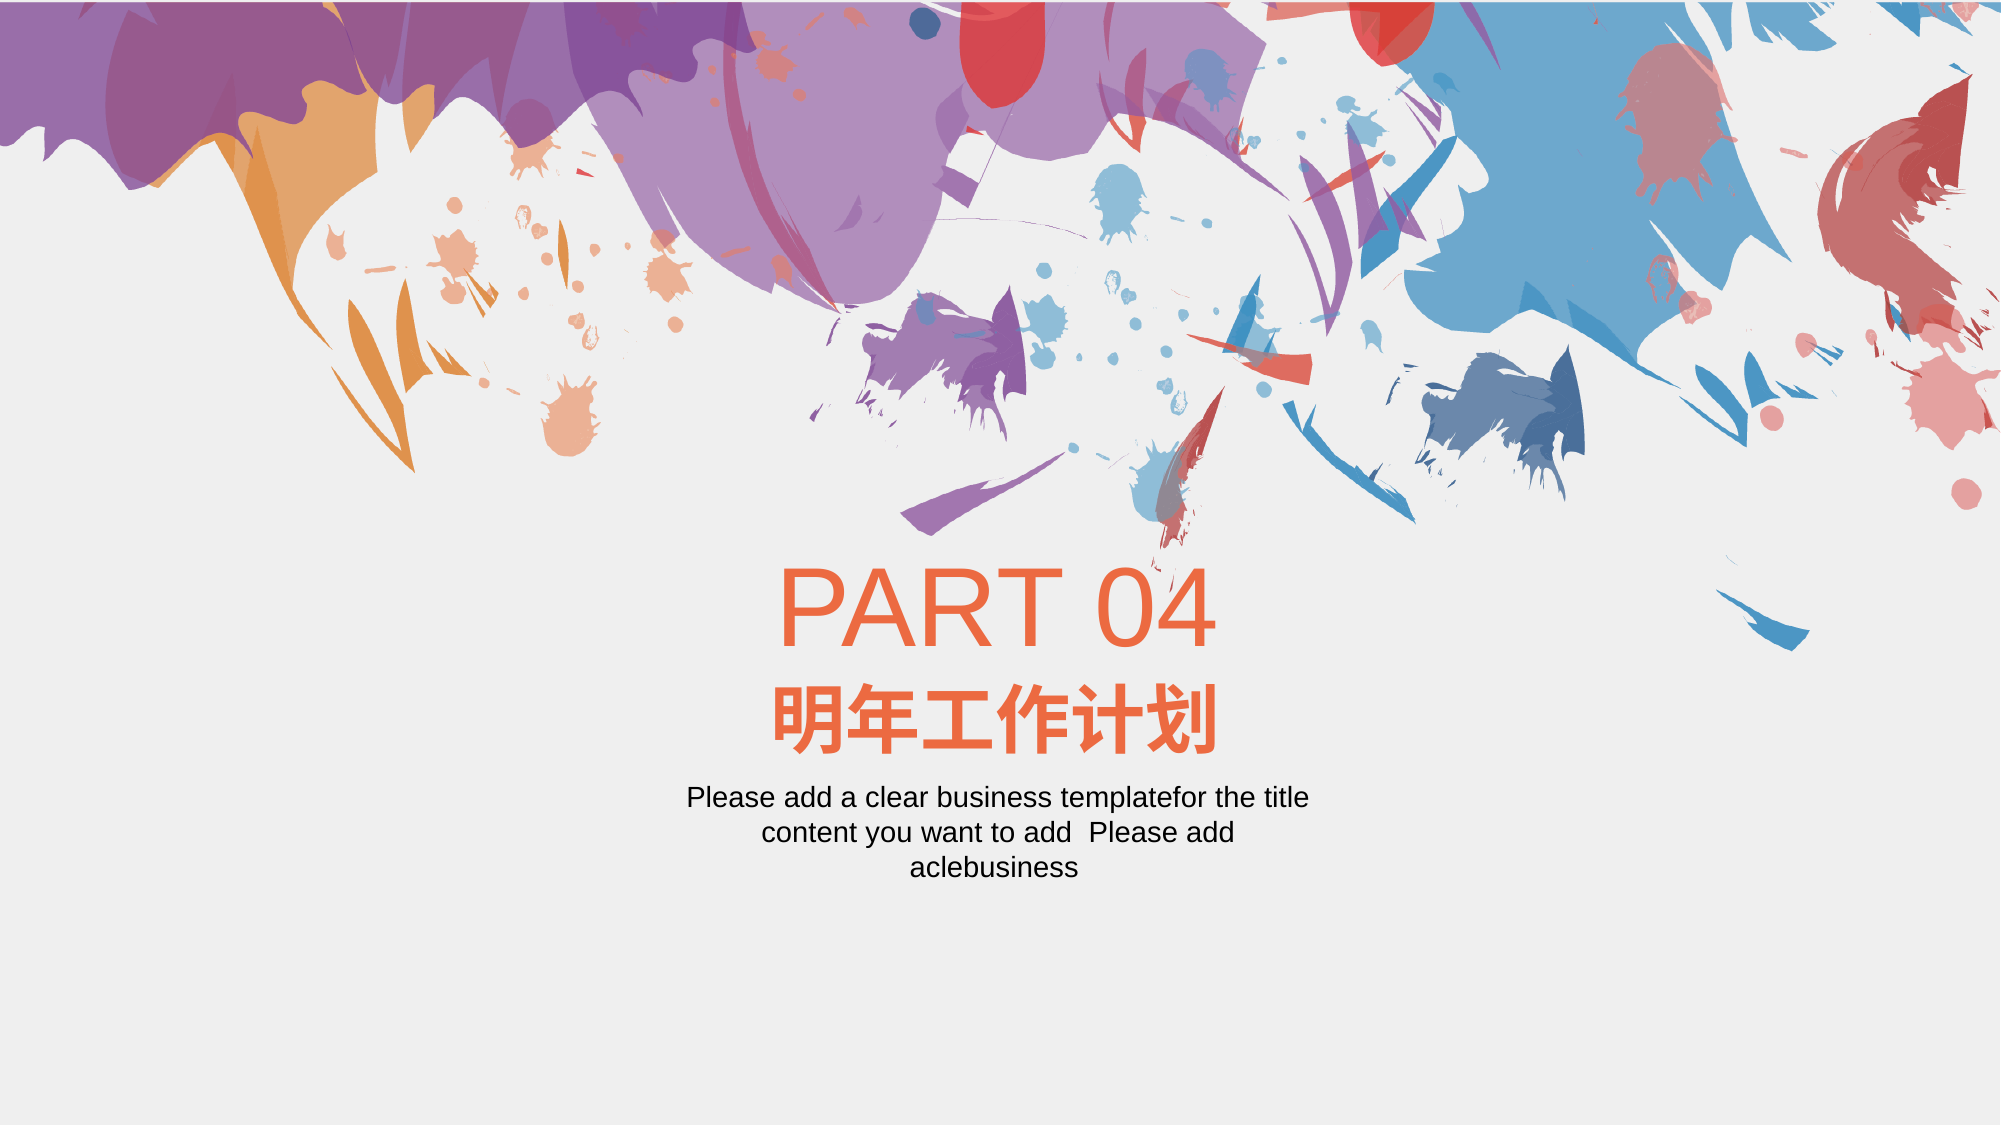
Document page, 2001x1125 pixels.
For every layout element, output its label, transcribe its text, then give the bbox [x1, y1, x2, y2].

text_box 明年工作计划 [755, 666, 1242, 770]
picture [0, 0, 2001, 666]
text_box Please add a clear business templatefor the title content you want to add Please add aclebusiness [660, 770, 1337, 891]
